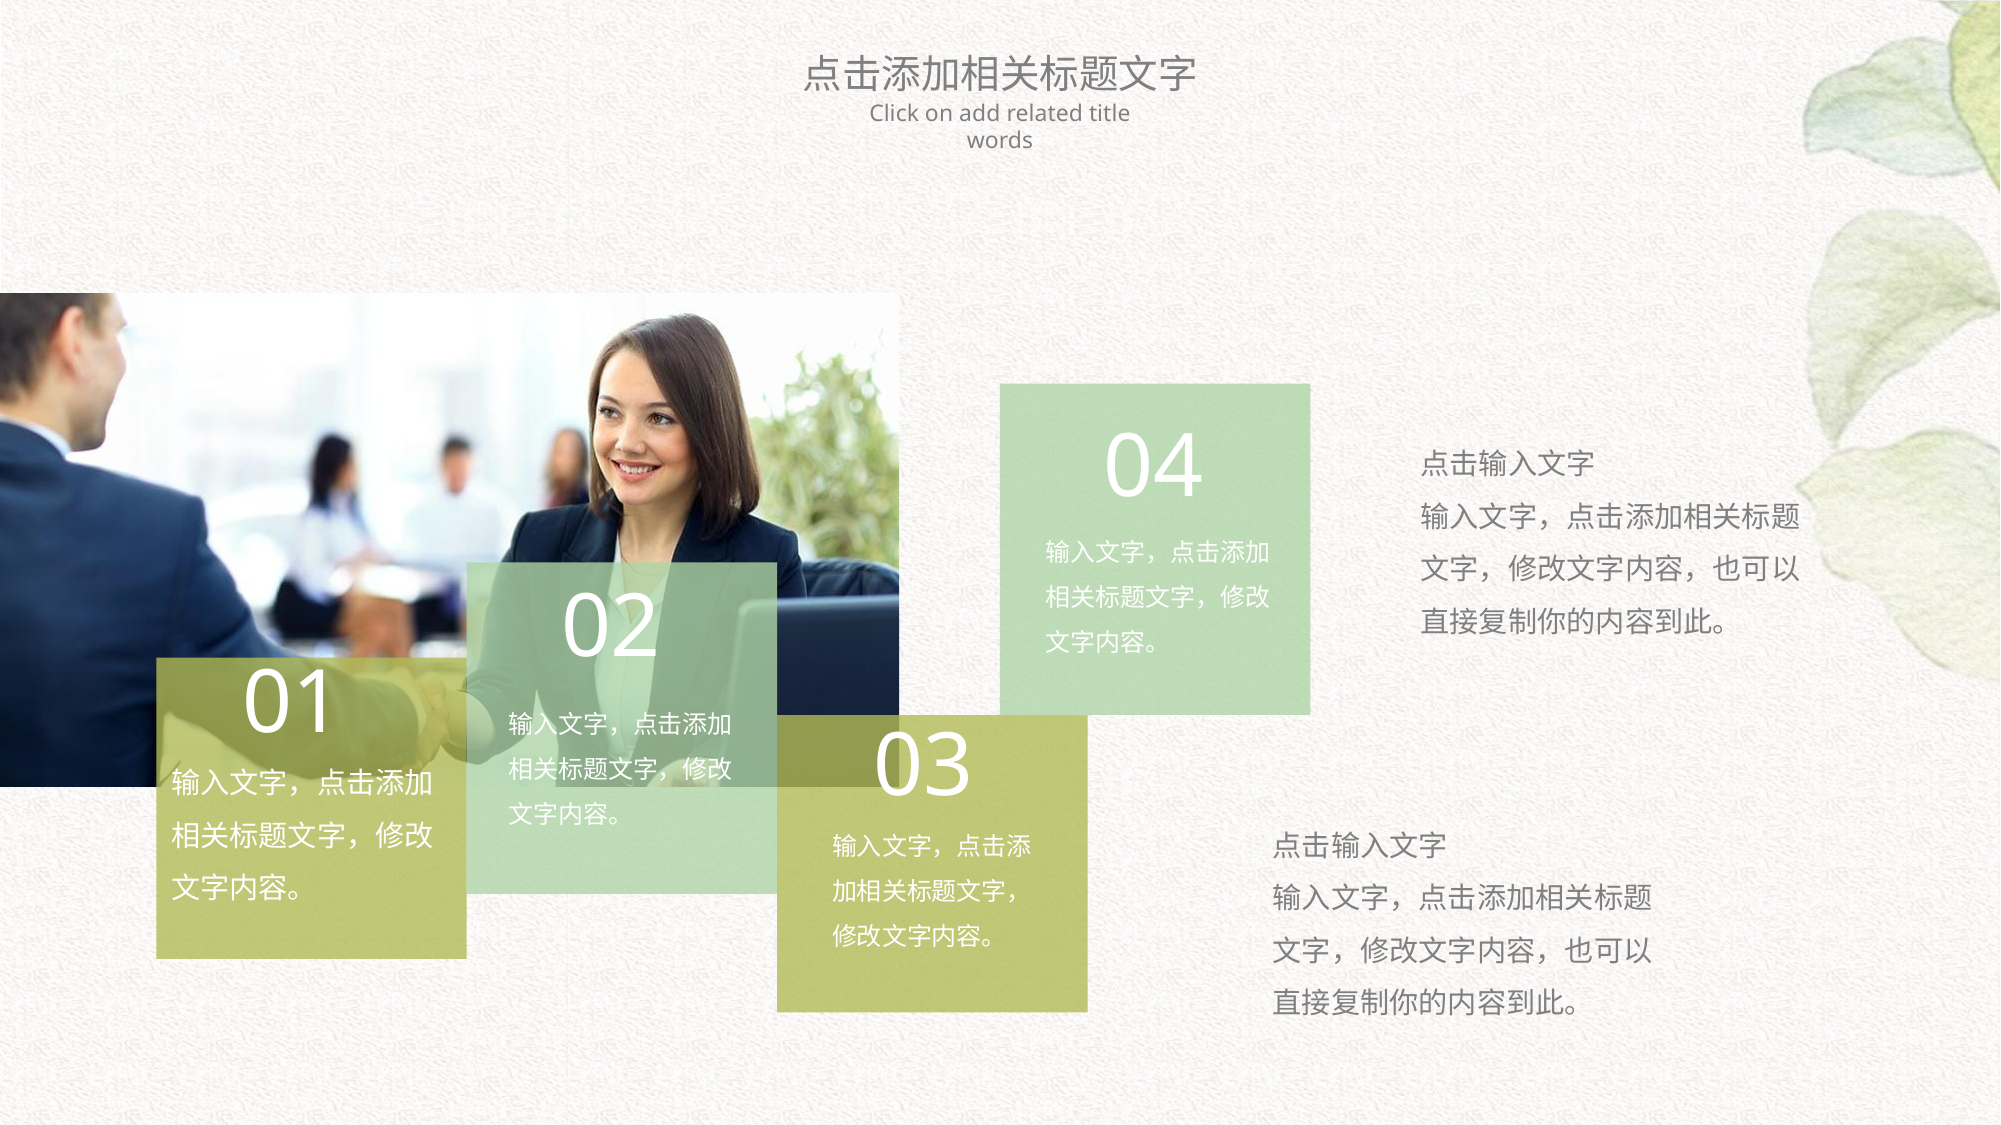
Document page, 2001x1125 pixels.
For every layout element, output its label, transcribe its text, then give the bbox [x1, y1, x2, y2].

text_box [155, 657, 468, 960]
text_box 点击添加相关标题文字 [761, 41, 1239, 101]
text_box 01 [228, 637, 357, 739]
text_box 输入文字，点击添加相关标题文字，修改文字内容。 [493, 686, 758, 836]
text_box [776, 714, 1089, 1013]
text_box 02 [546, 561, 676, 681]
text_box 点击输入文字 输入文字，点击添加相关标题文字，修改文字内容，也可以直接复制你的内容到此。 [1405, 420, 1729, 646]
text_box Click on add related title words [819, 90, 1181, 150]
text_box [466, 561, 778, 895]
text_box 03 [858, 701, 988, 808]
text_box [0, 293, 900, 787]
text_box 点击输入文字 输入文字，点击添加相关标题文字，修改文字内容，也可以直接复制你的内容到此。 [1257, 802, 1676, 1027]
picture [0, 0, 2000, 1125]
text_box 输入文字，点击添加相关标题文字，修改文字内容。 [156, 739, 465, 913]
text_box 输入文字，点击添加相关标题文字，修改文字内容。 [1031, 514, 1287, 664]
text_box 输入文字，点击添加相关标题文字，修改文字内容。 [817, 808, 1061, 958]
text_box [999, 382, 1311, 716]
text_box 04 [1089, 401, 1218, 521]
